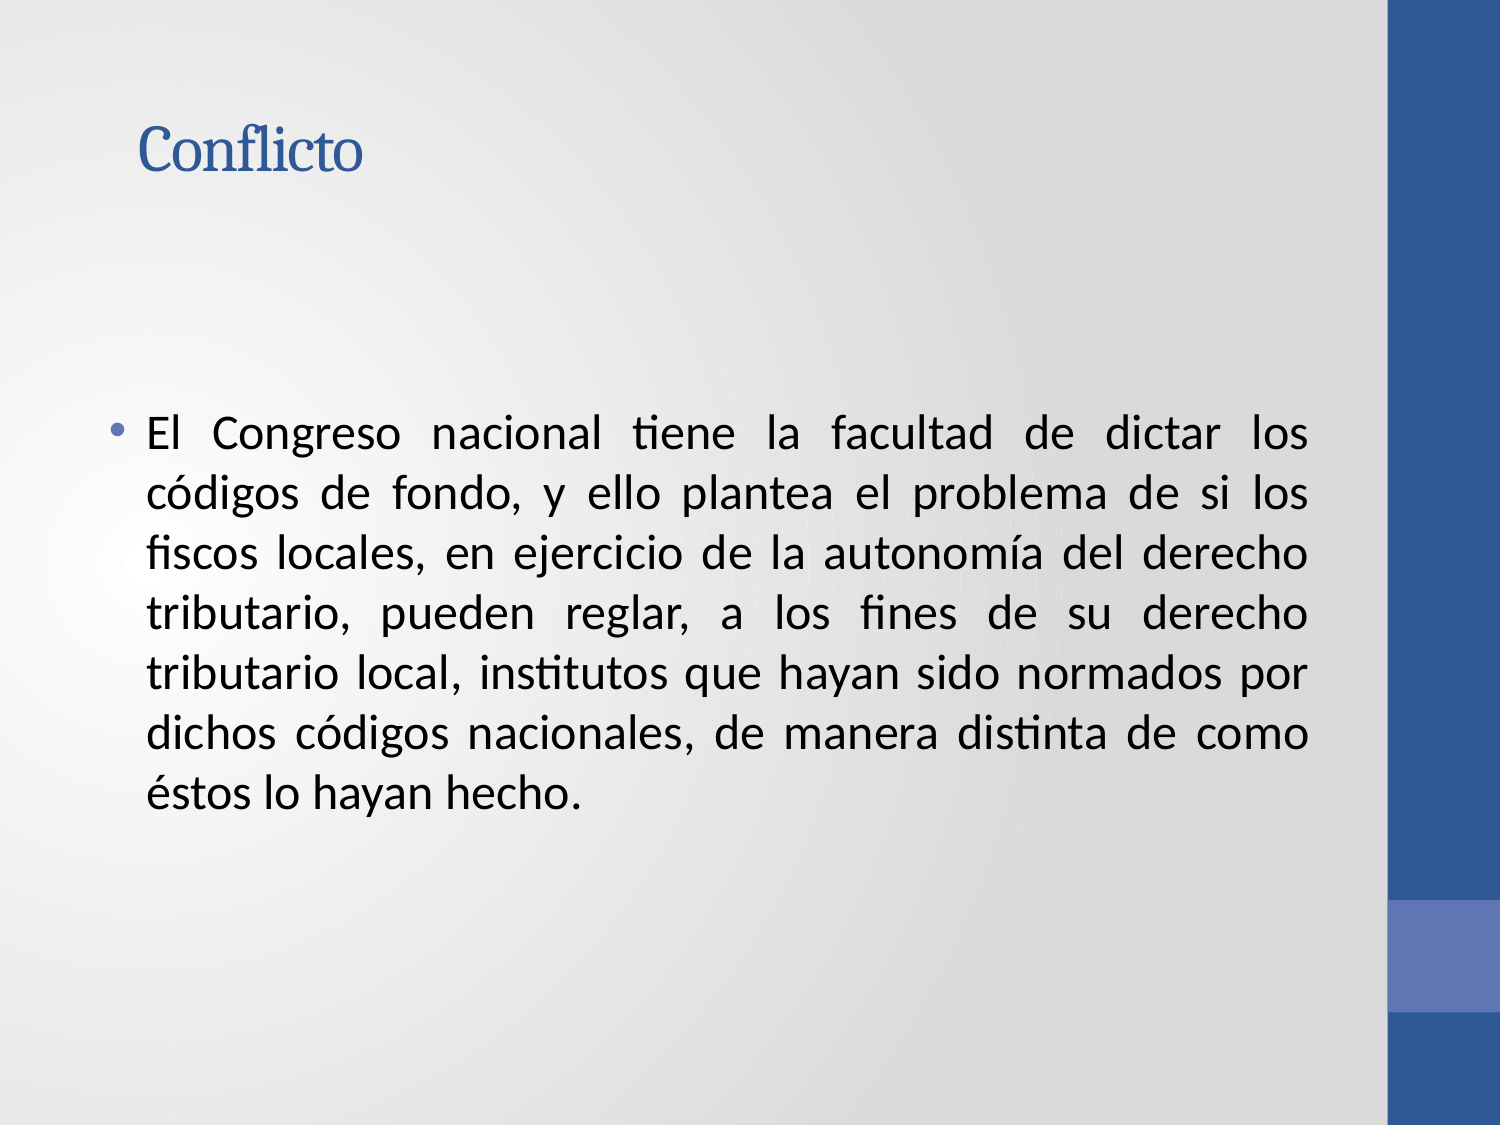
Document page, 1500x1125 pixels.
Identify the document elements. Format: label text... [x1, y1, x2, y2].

title Conflicto [123, 58, 1306, 232]
list El Congreso nacional tiene la facultad de dictar los códigos de fondo, y ello plantea el problema de si los fiscos locales, en ejercicio de la autonomía del derecho tributario, pueden reglar, a los fines de su derecho tributario local, institutos que hayan sido normados por dichos códigos nacionales, de manera distinta de como éstos lo hayan hecho. [75, 262, 1325, 1050]
